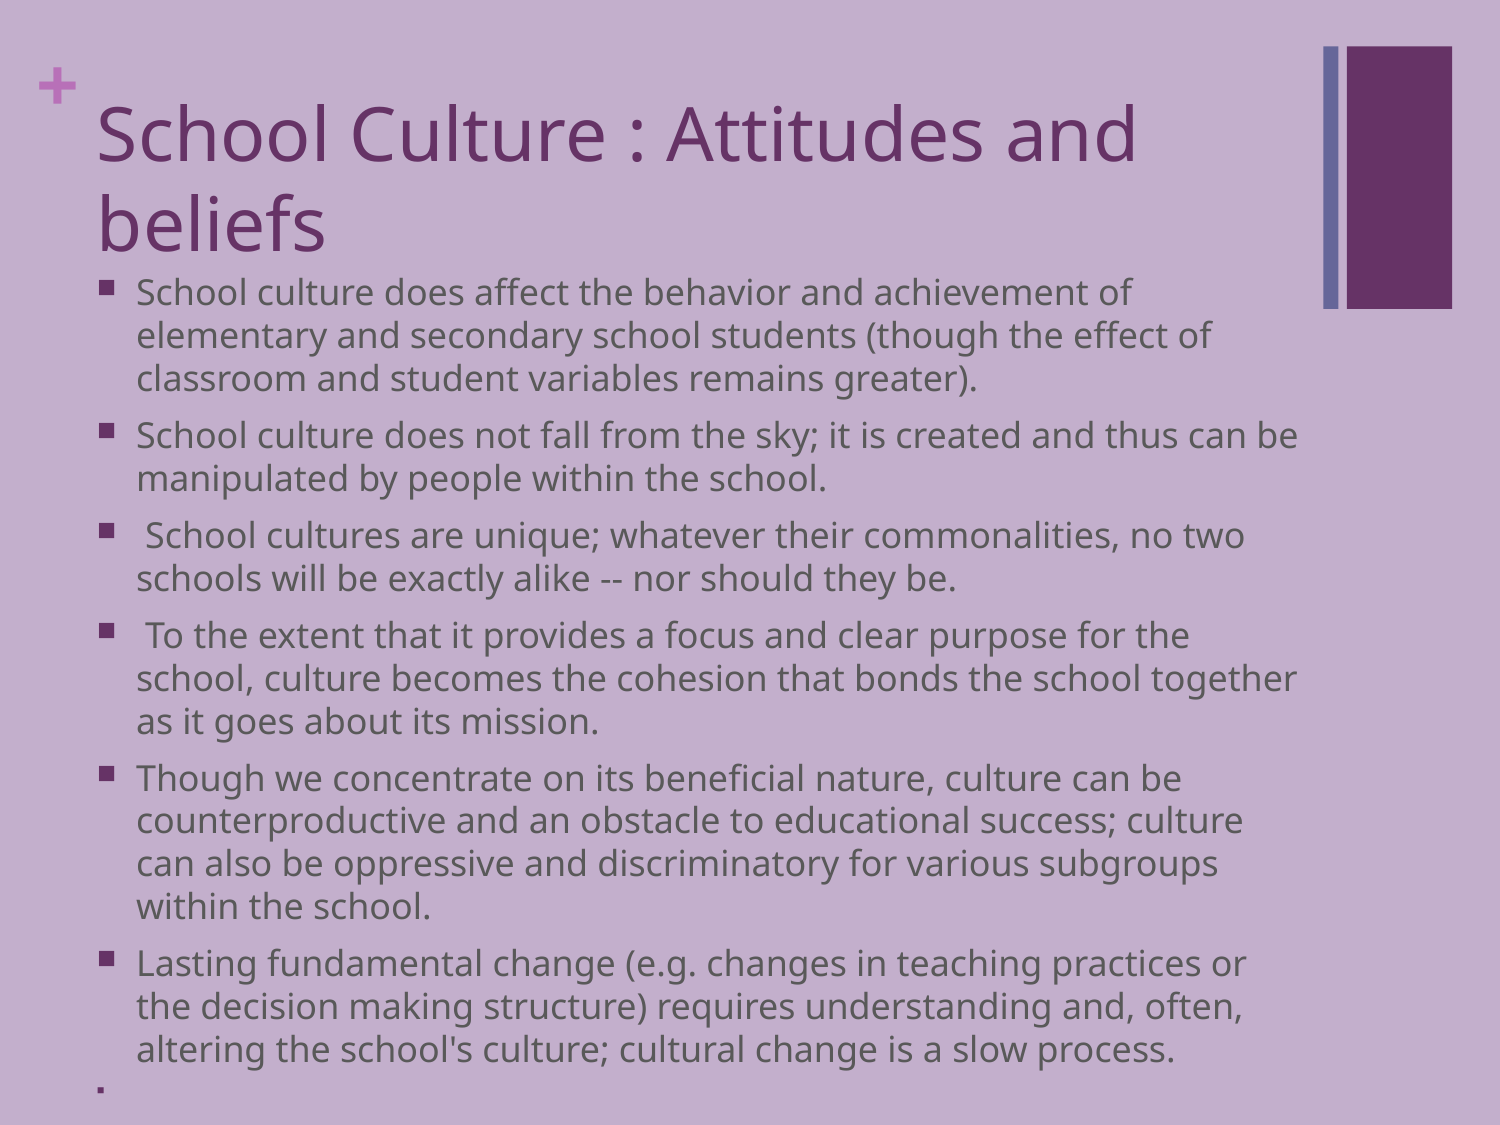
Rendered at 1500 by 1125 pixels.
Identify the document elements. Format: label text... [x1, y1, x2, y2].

title School Culture : Attitudes and beliefs [81, 79, 1322, 200]
list School culture does affect the behavior and achievement of elementary and secondary school students (though the effect of classroom and student variables remains greater). School culture does not fall from the sky; it is created and thus can be manipulated by people within the school. School cultures are unique; whatever their commonalities, no two schools will be exactly alike -- nor should they be. To the extent that it provides a focus and clear purpose for the school, culture becomes the cohesion that bonds the school together as it goes about its mission. Though we concentrate on its beneficial nature, culture can be counterproductive and an obstacle to educational success; culture can also be oppressive and discriminatory for various subgroups within the school. Lasting fundamental change (e.g. changes in teaching practices or the decision making structure) requires understanding and, often, altering the school's culture; cultural change is a slow process. [81, 262, 1322, 1125]
